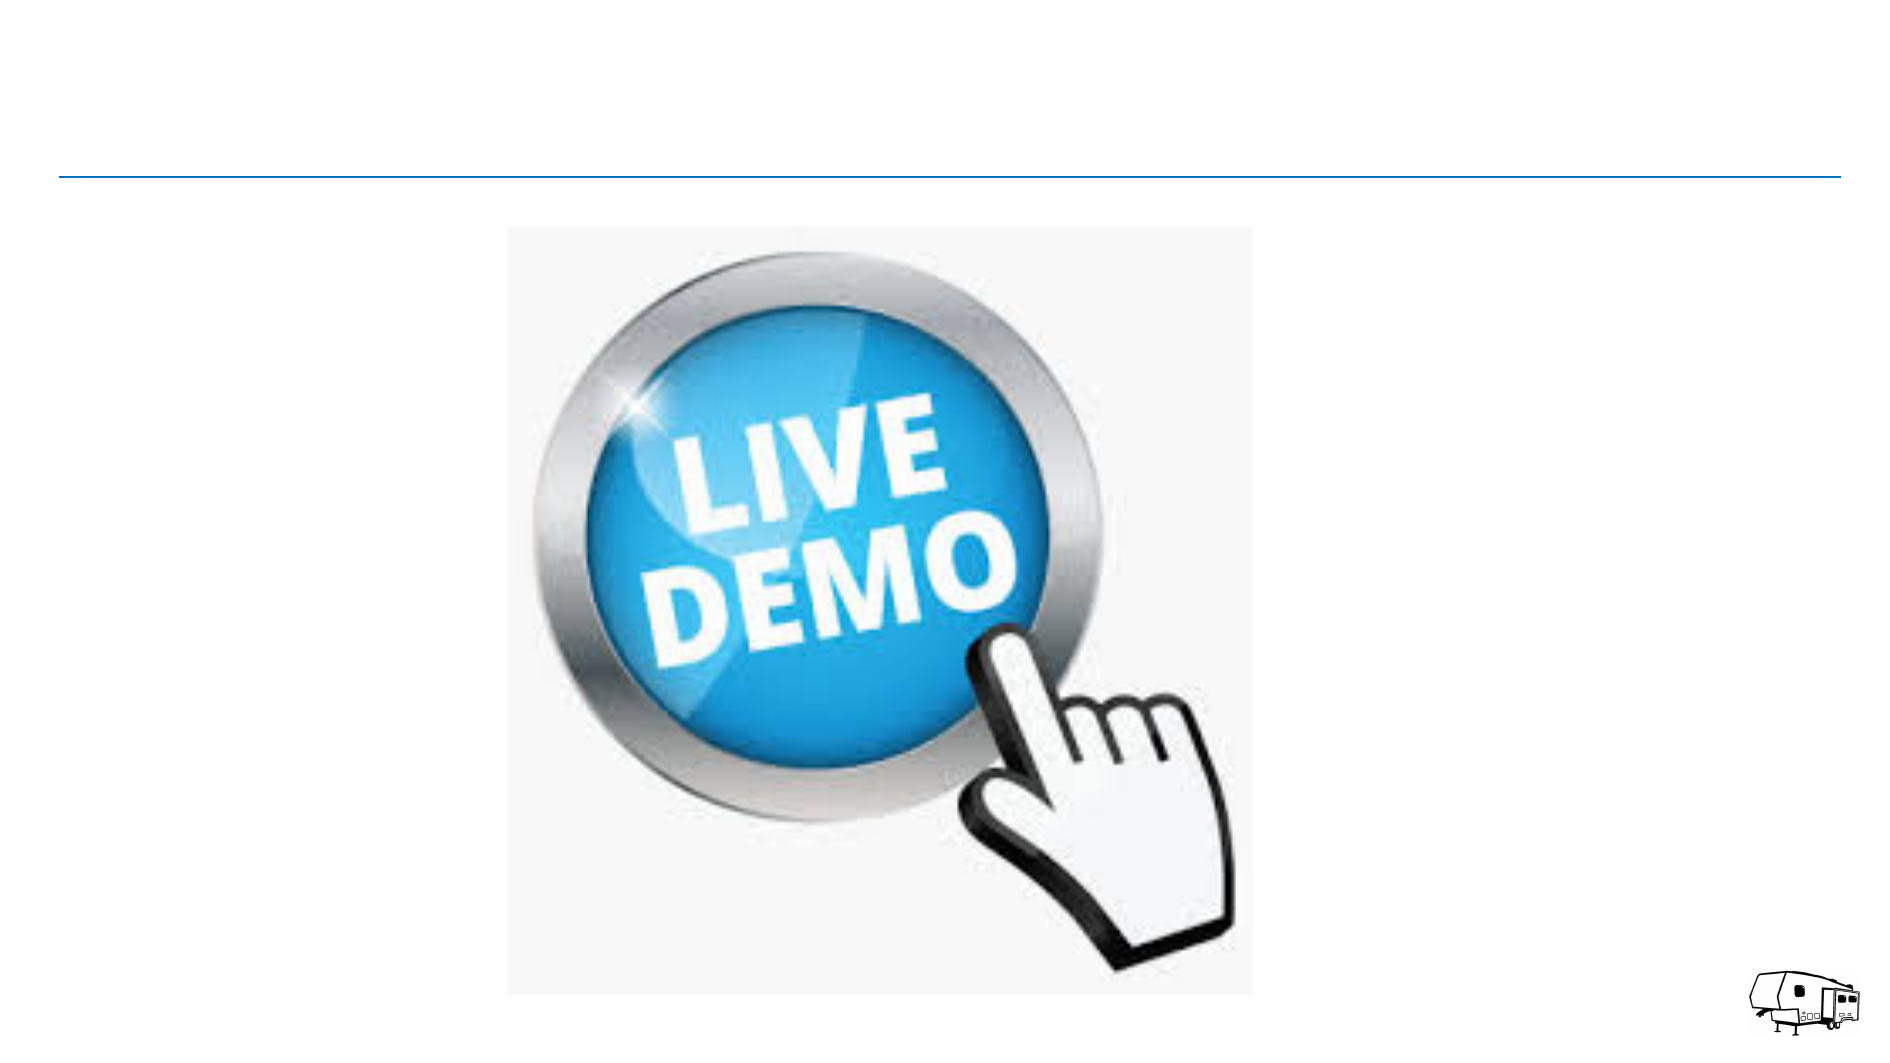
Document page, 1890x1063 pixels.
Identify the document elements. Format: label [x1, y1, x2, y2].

picture [1747, 970, 1861, 1037]
picture [507, 226, 1253, 995]
